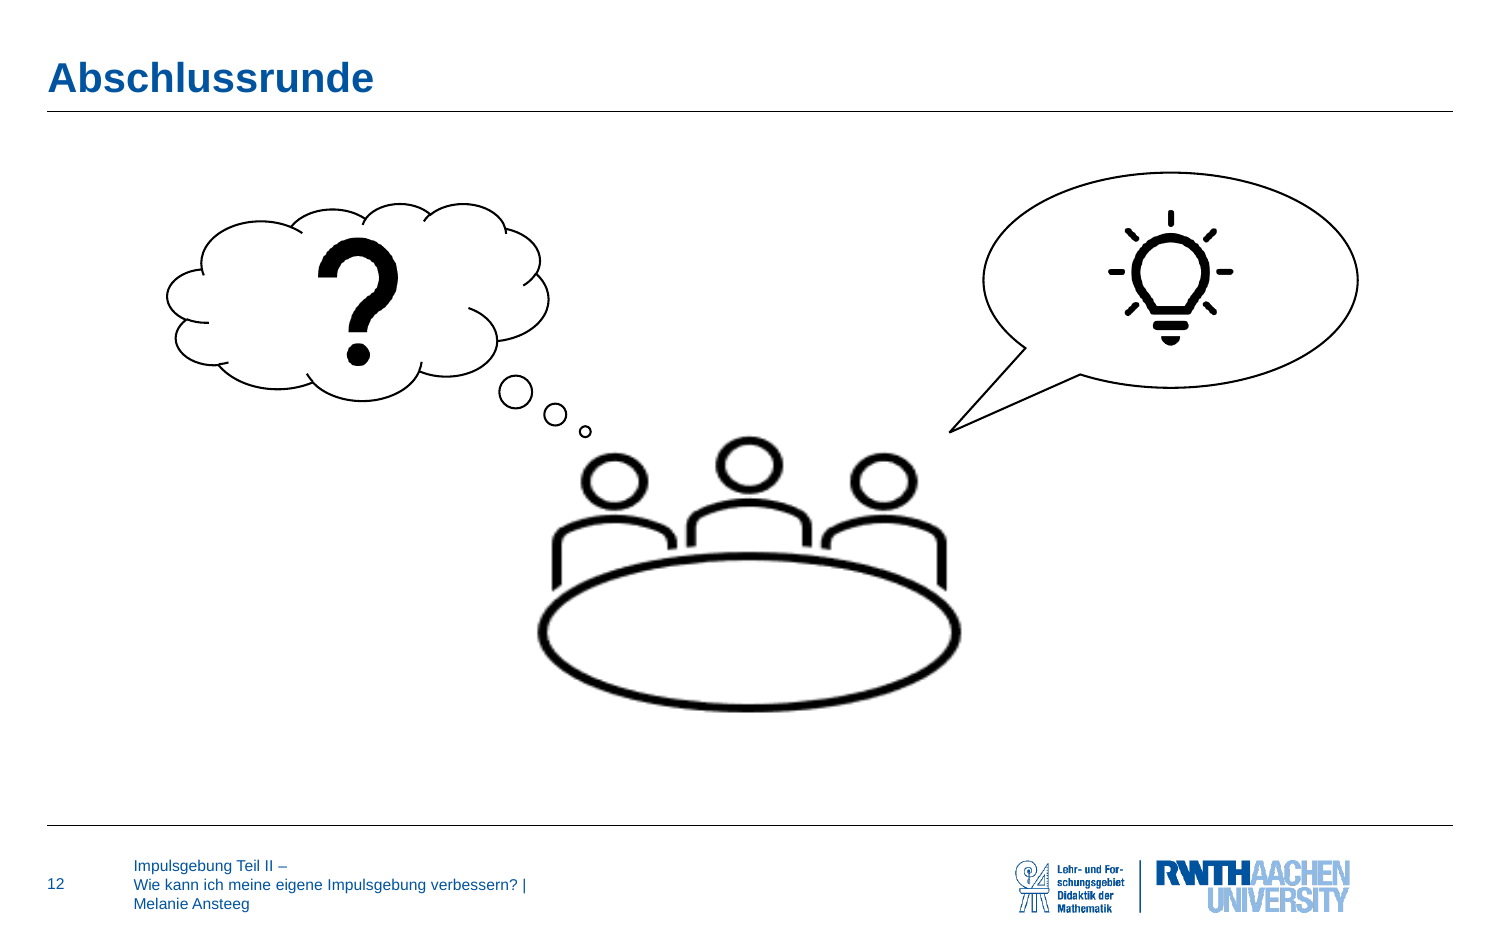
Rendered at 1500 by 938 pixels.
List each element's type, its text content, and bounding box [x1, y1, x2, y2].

title Abschlussrunde [47, 27, 1453, 102]
text_box [166, 202, 550, 403]
picture [282, 226, 433, 377]
picture [999, 834, 1365, 938]
picture [519, 355, 981, 750]
text_box [498, 374, 519, 410]
text_box [981, 171, 1359, 420]
picture [1095, 203, 1246, 354]
